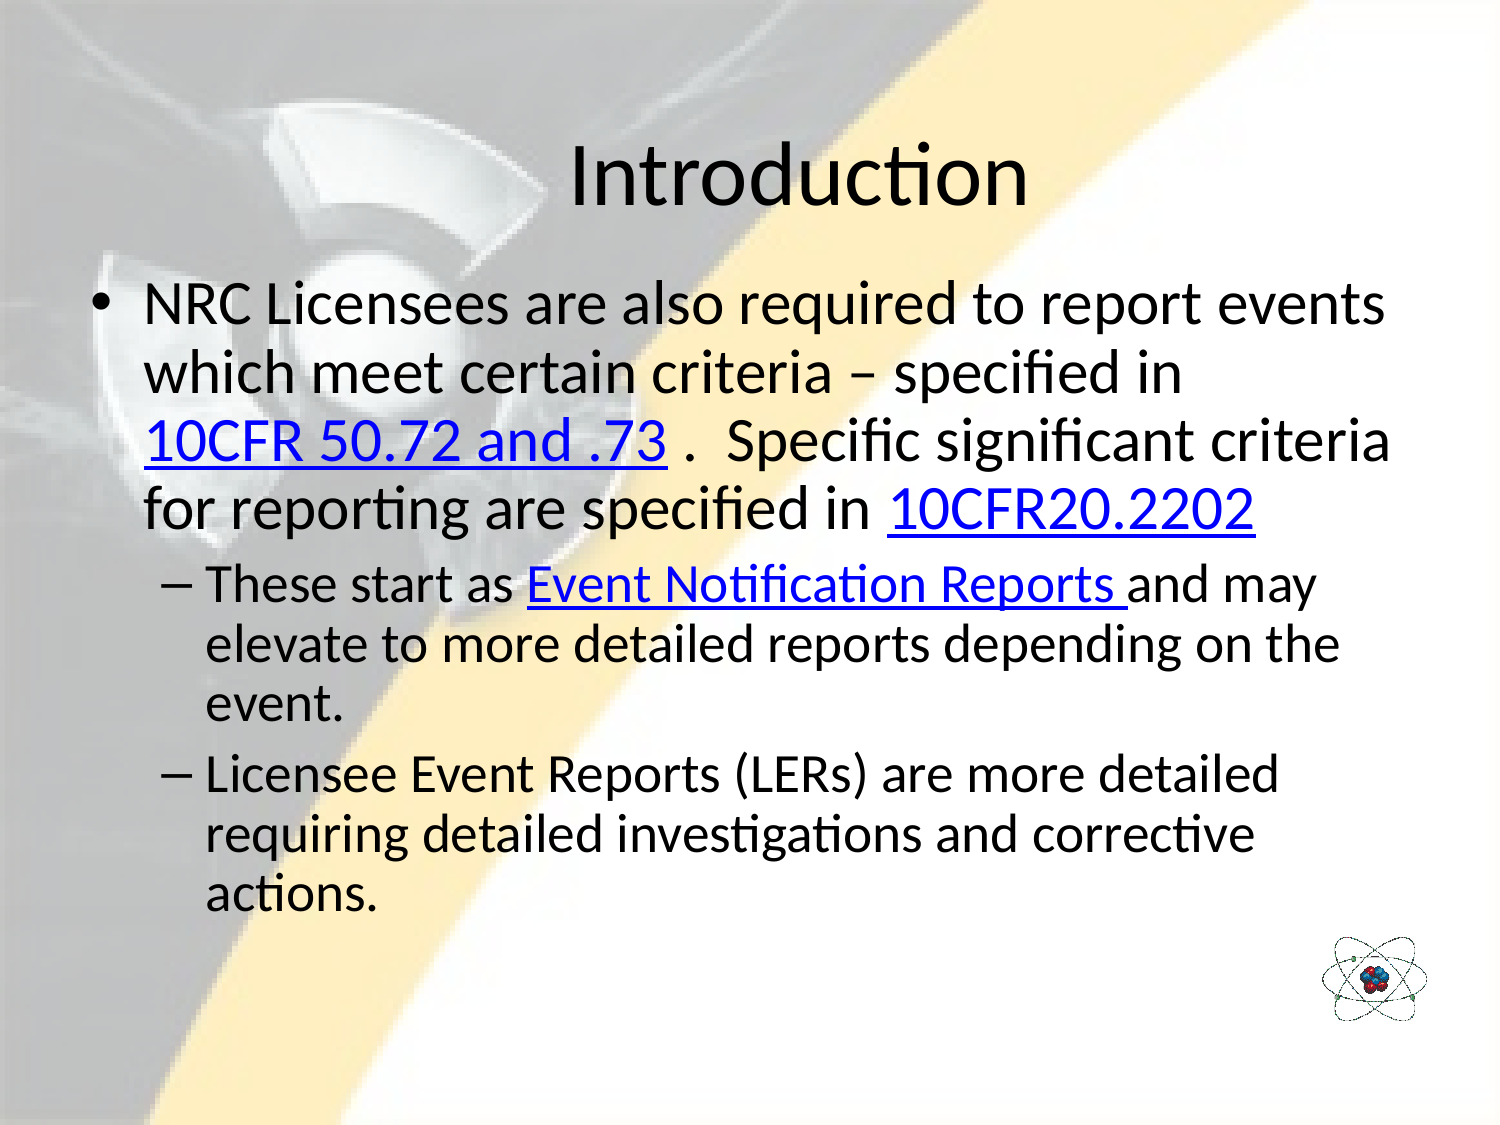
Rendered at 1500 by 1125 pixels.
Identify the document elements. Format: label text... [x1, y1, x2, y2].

picture [1322, 937, 1427, 1021]
title Introduction [162, 75, 1438, 263]
list NRC Licensees are also required to report events which meet certain criteria – specified in 10CFR 50.72 and .73 . Specific significant criteria for reporting are specified in 10CFR20.2202 These start as Event Notification Reports and may elevate to more detailed reports depending on the event. Licensee Event Reports (LERs) are more detailed requiring detailed investigations and corrective actions. [75, 262, 1425, 1005]
